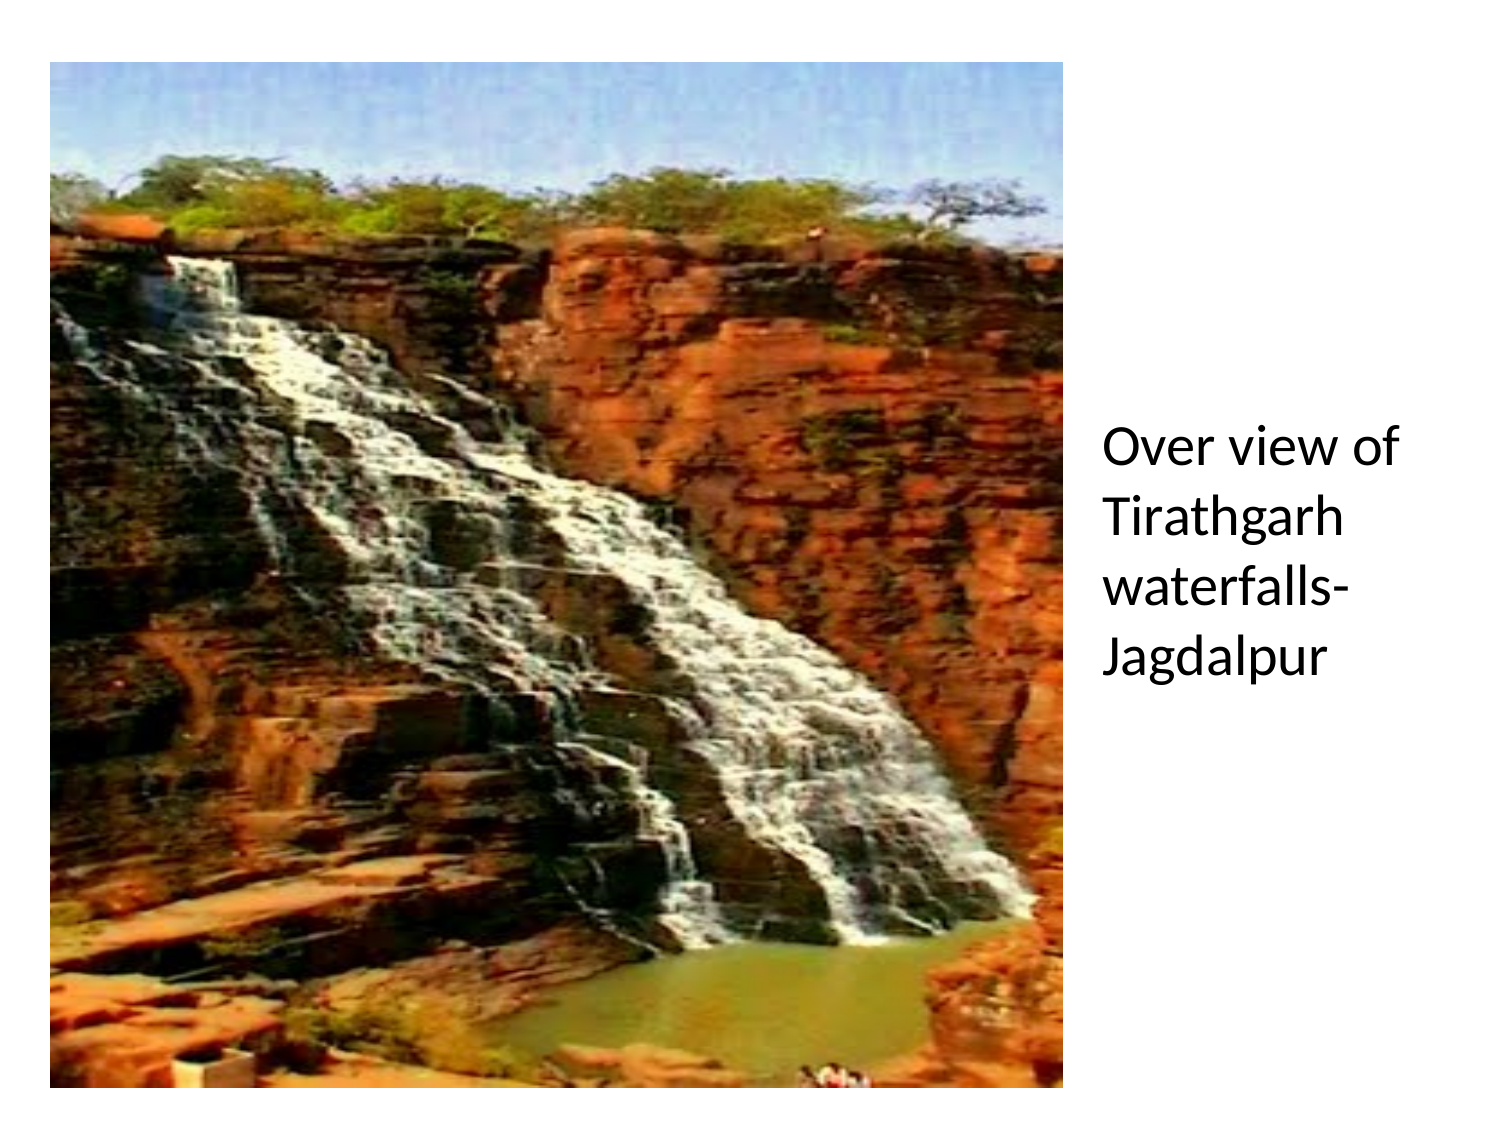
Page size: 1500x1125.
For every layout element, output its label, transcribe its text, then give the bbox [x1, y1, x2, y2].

picture [49, 62, 1063, 1088]
text_box Over view of Tirathgarh waterfalls-Jagdalpur [1087, 399, 1463, 695]
